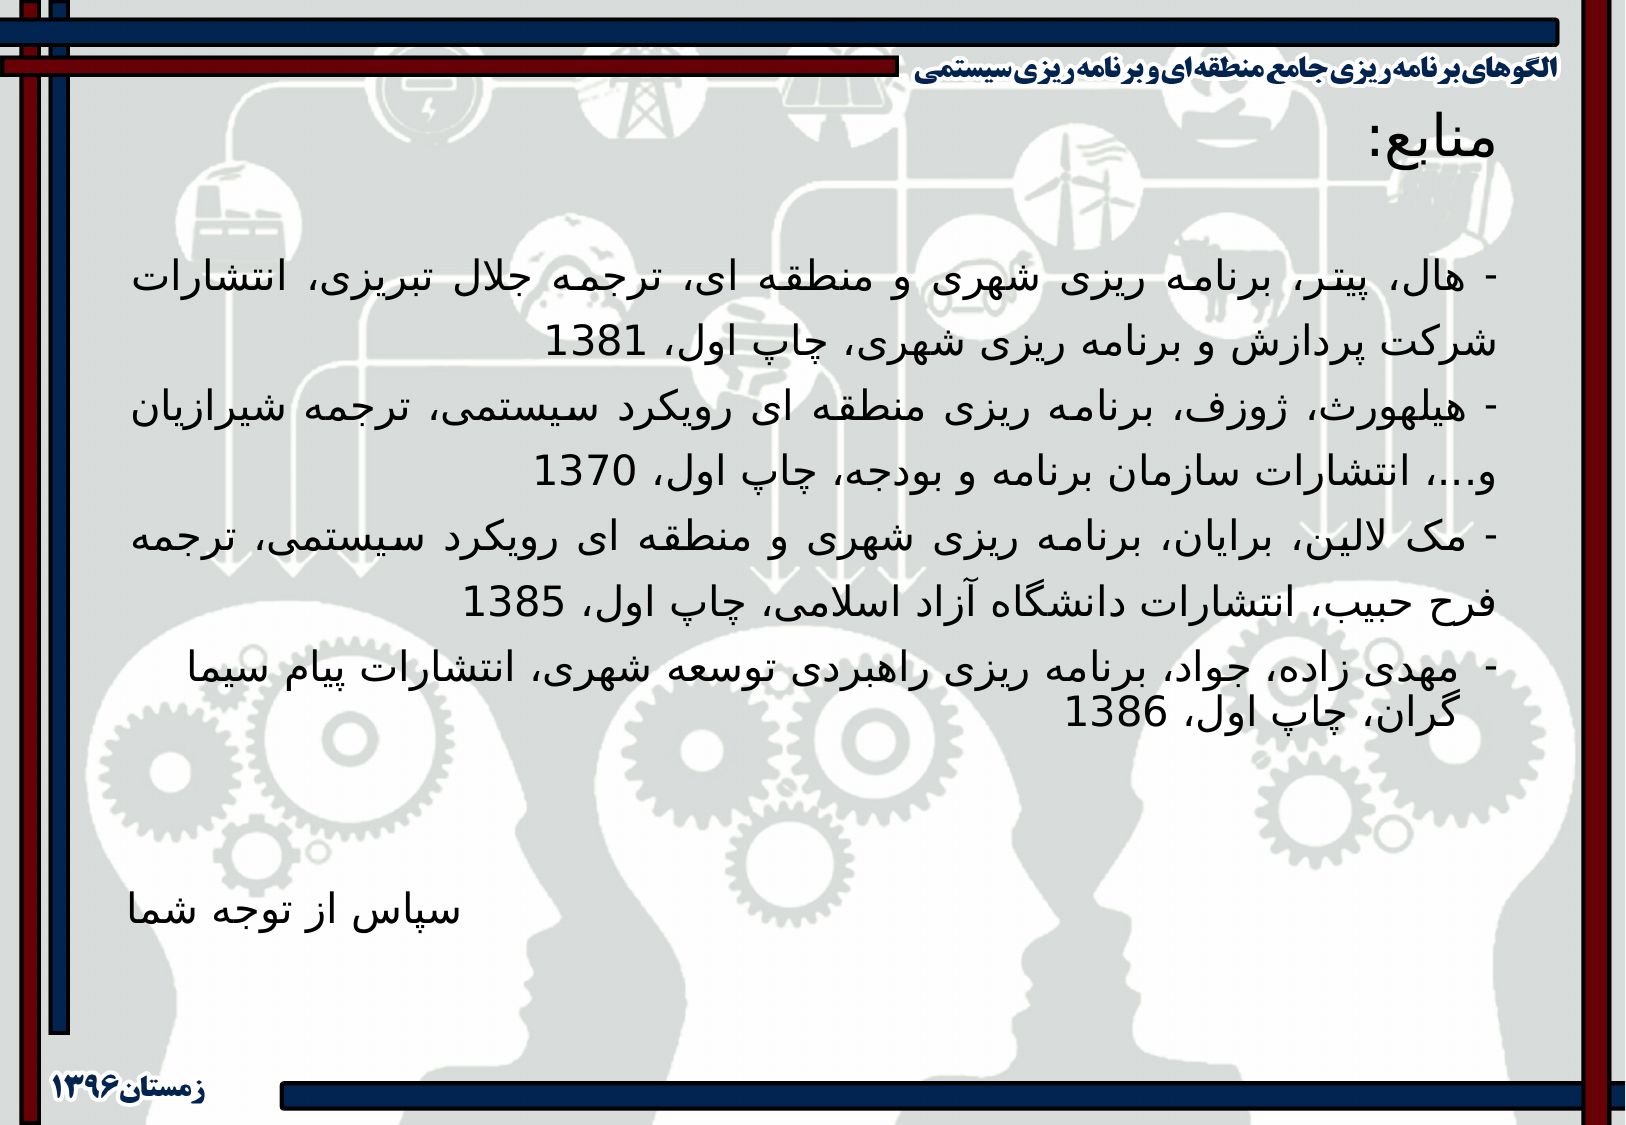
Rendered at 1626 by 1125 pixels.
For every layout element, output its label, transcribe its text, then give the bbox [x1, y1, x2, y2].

picture [0, 0, 1626, 1125]
list منابع: هال، پیتر، برنامه ریزی شهری و منطقه ای، ترجمه جلال تبریزی، انتشارات شرکت پردازش و برنامه ریزی شهری، چاپ اول، 1381 هیلهورث، ژوزف، برنامه ریزی منطقه ای رویکرد سیستمی، ترجمه شیرازیان و...، انتشارات سازمان برنامه و بودجه، چاپ اول، 1370 مک لالین، برایان، برنامه ریزی شهری و منطقه ای رویکرد سیستمی، ترجمه فرح حبیب، انتشارات دانشگاه آزاد اسلامی، چاپ اول، 1385 مهدی زاده، جواد، برنامه ریزی راهبردی توسعه شهری، انتشارات پیام سیما گران، چاپ اول، 1386 سپاس از توجه شما [111, 98, 1514, 1014]
